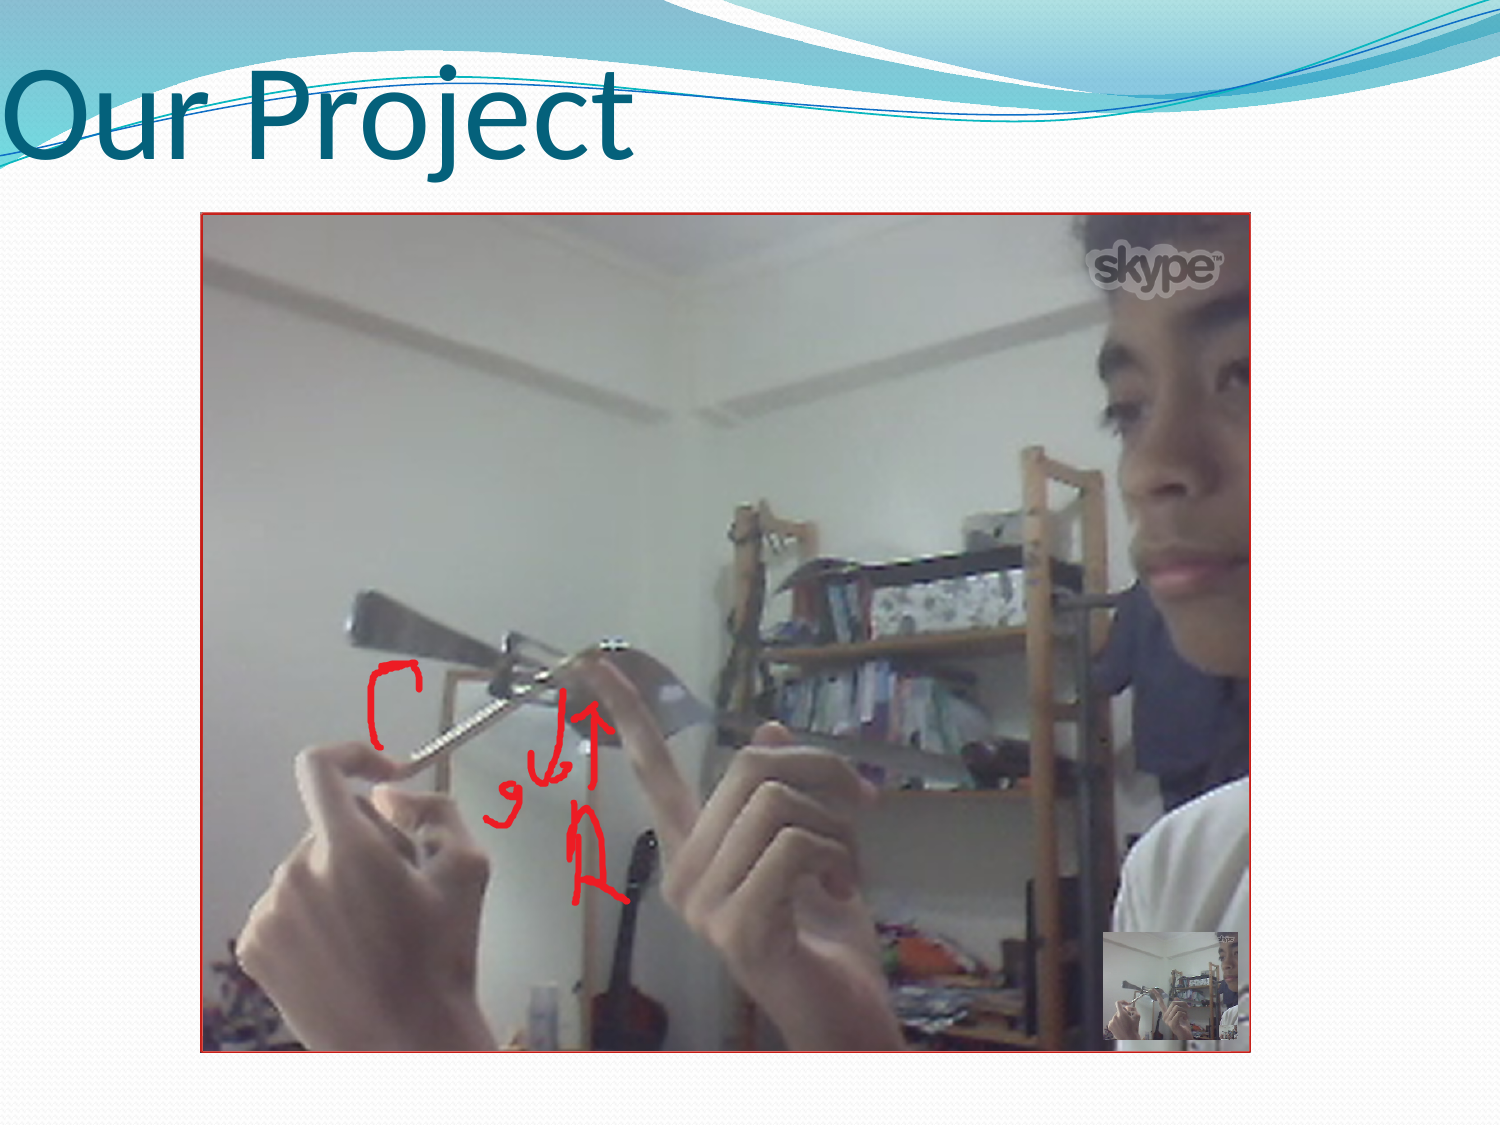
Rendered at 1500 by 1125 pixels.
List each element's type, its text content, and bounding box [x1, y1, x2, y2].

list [199, 212, 1251, 1053]
title Our Project [0, 0, 1350, 188]
